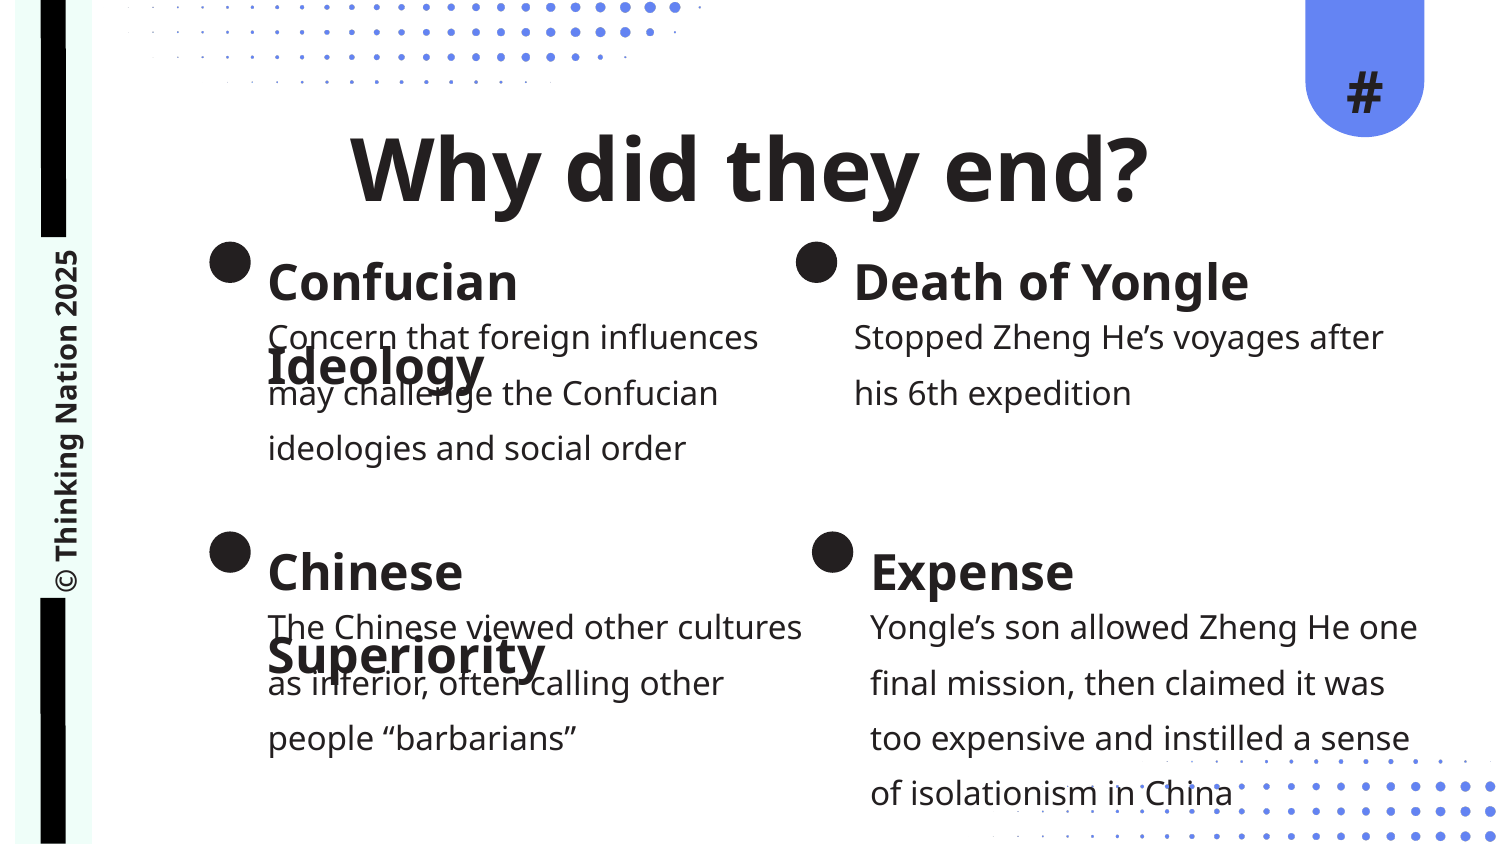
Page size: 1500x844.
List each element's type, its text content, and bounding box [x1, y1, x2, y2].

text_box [209, 241, 251, 284]
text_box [14, 0, 93, 844]
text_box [795, 241, 838, 284]
text_box Concern that foreign influences may challenge the Confucian ideologies and social order [267, 300, 830, 468]
text_box The Chinese viewed other cultures as inferior, often calling other people “barbarians” [267, 590, 830, 757]
text_box Yongle’s son allowed Zheng He one final mission, then claimed it was too expensive and instilled a sense of isolationism in China [869, 590, 1432, 813]
text_box [103, 0, 704, 84]
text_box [811, 531, 854, 573]
text_box Death of Yongle [853, 226, 1296, 300]
text_box Chinese Superiority [267, 516, 750, 590]
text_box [1300, 0, 1430, 138]
text_box Stopped Zheng He’s voyages after his 6th expedition [853, 300, 1416, 412]
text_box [209, 531, 251, 573]
text_box Expense [870, 516, 1312, 590]
text_box Why did they end? [209, 71, 1291, 219]
text_box [968, 759, 1500, 844]
text_box Confucian Ideology [267, 226, 742, 300]
